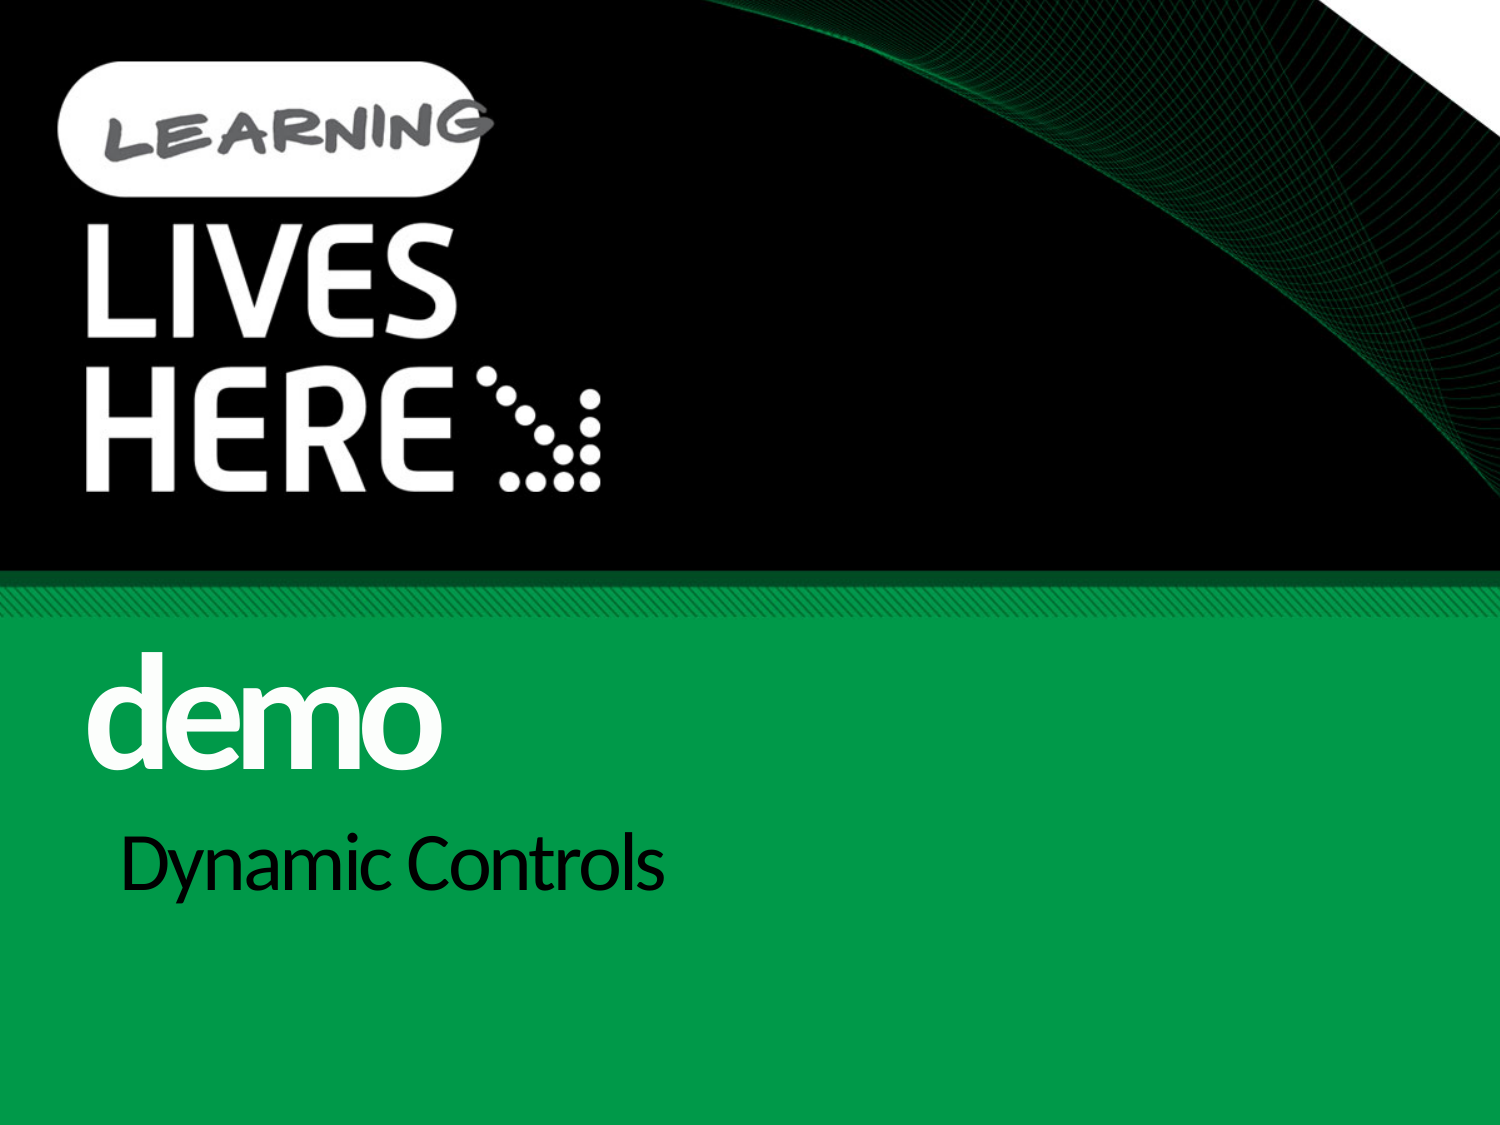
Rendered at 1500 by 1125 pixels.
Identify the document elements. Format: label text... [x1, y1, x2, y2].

list demo [83, 625, 1344, 800]
title Dynamic Controls [119, 818, 1375, 943]
picture [0, 0, 1500, 1125]
